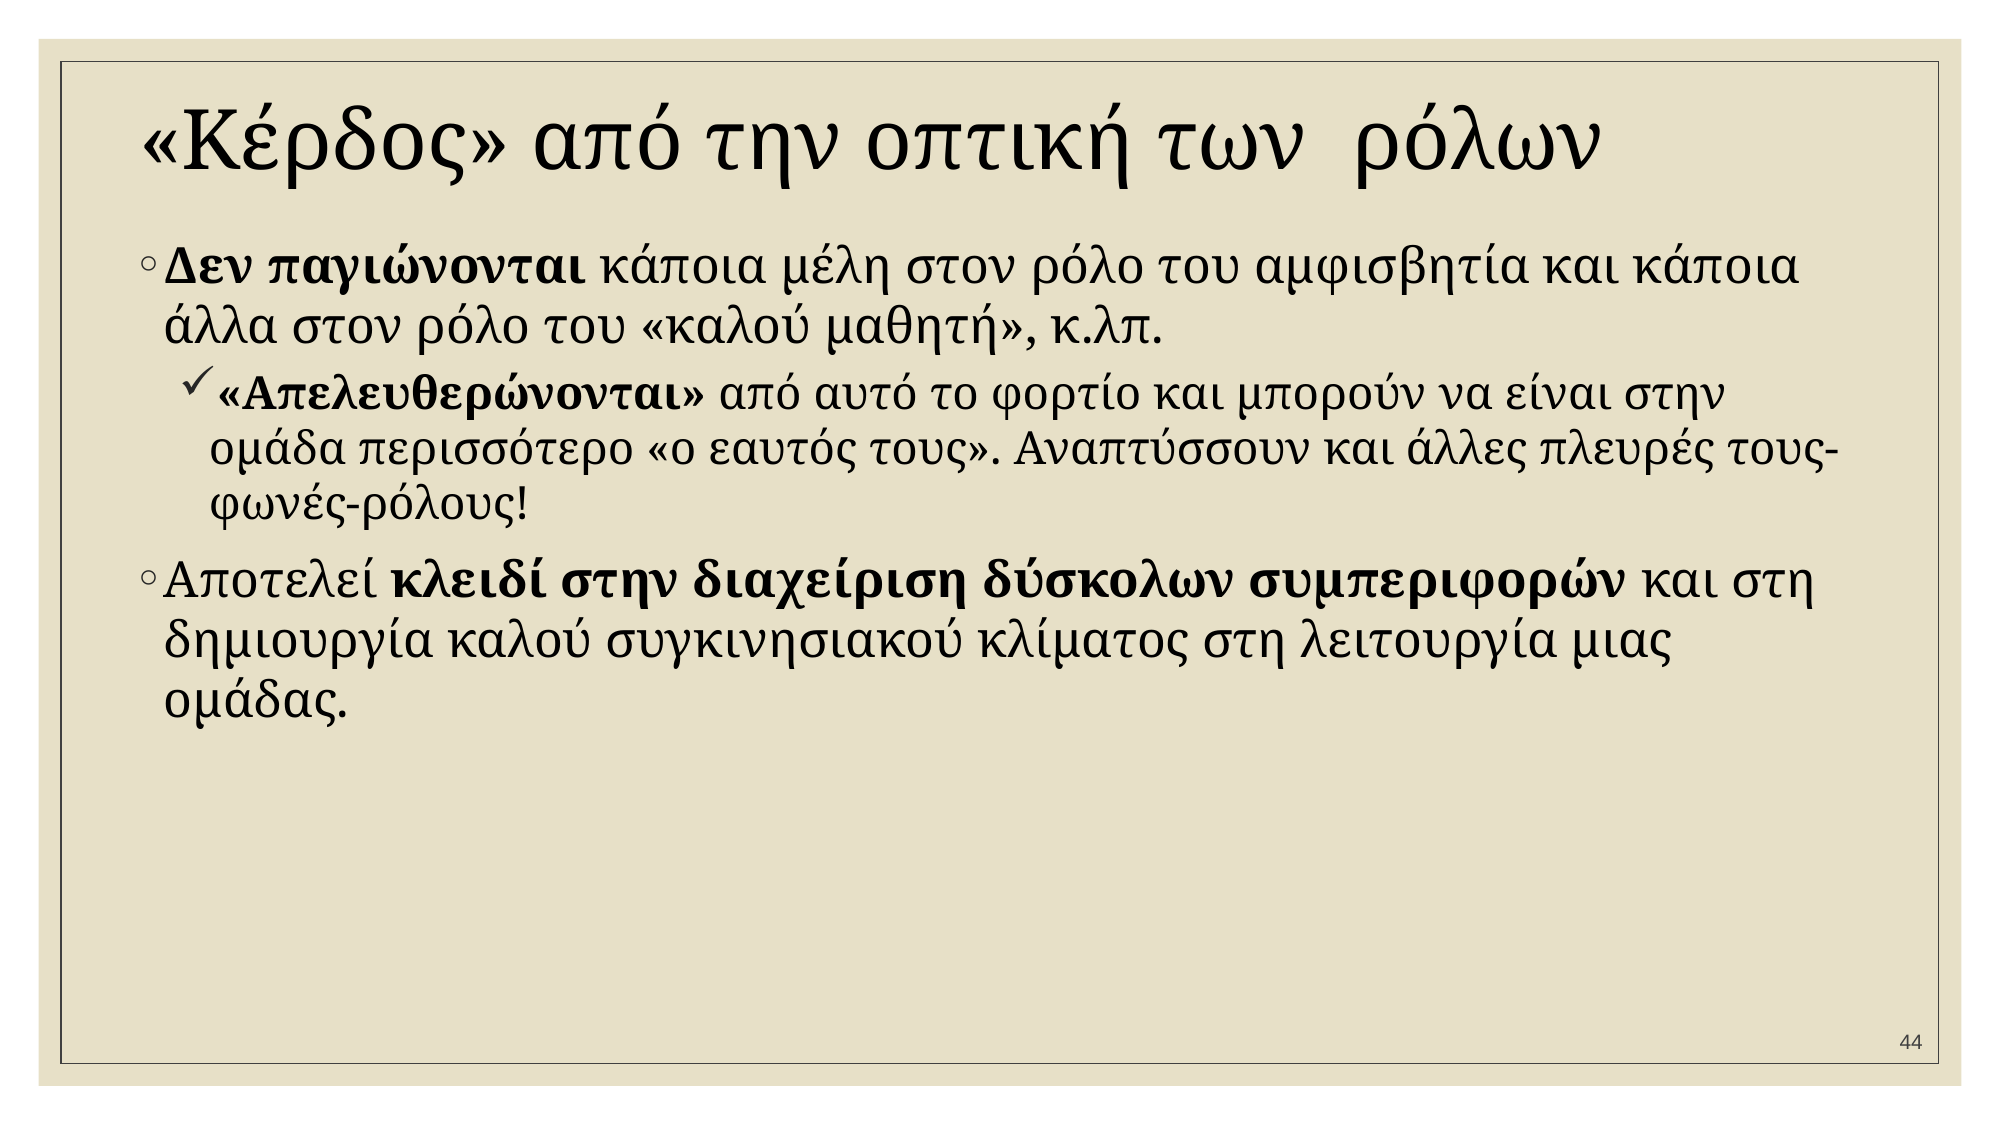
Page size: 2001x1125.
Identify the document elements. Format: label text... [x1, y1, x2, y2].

slide_number 44 [1697, 1019, 1938, 1062]
title «Κέρδος» από την οπτική των ρόλων [124, 48, 1625, 225]
list Δεν παγιώνονται κάποια μέλη στον ρόλο του αμφισβητία και κάποια άλλα στον ρόλο του «καλού μαθητή», κ.λπ. «Απελευθερώνονται» από αυτό το φορτίο και μπορούν να είναι στην ομάδα περισσότερο «ο εαυτός τους». Αναπτύσσουν και άλλες πλευρές τους-φωνές-ρόλους! Αποτελεί κλειδί στην διαχείριση δύσκολων συμπεριφορών και στη δημιουργία καλού συγκινησιακού κλίματος στη λειτουργία μιας ομάδας. [118, 225, 1876, 983]
